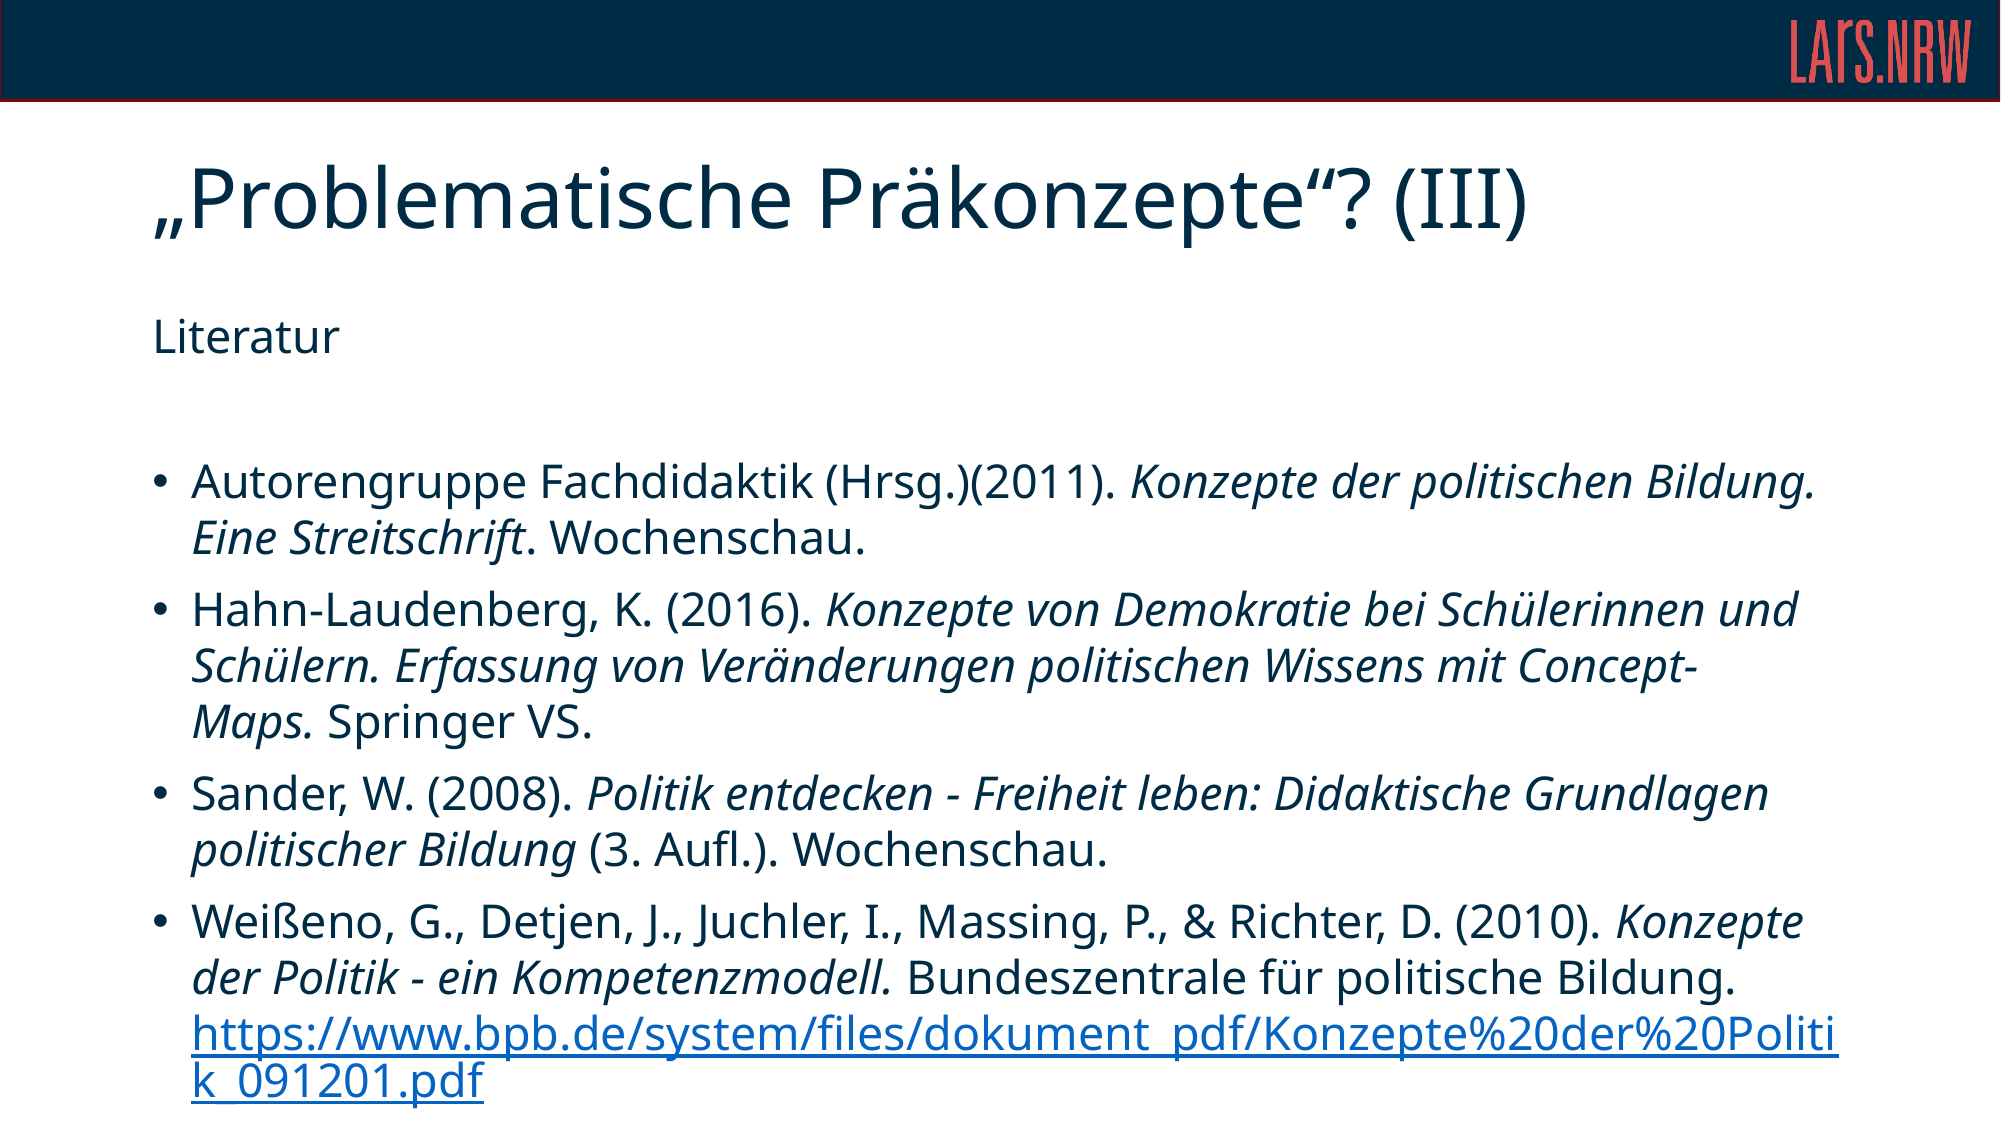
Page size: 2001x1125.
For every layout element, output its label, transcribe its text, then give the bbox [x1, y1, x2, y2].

title „Problematische Präkonzepte“? (III) [137, 126, 1863, 278]
picture [1773, 6, 1977, 99]
list Literatur Autorengruppe Fachdidaktik (Hrsg.)(2011). Konzepte der politischen Bildung. Eine Streitschrift. Wochenschau. Hahn-Laudenberg, K. (2016). Konzepte von Demokratie bei Schülerinnen und Schülern. Erfassung von Veränderungen politischen Wissens mit Concept-Maps. Springer VS. Sander, W. (2008). Politik entdecken - Freiheit leben: Didaktische Grundlagen politischer Bildung (3. Aufl.). Wochenschau. Weißeno, G., Detjen, J., Juchler, I., Massing, P., & Richter, D. (2010). Konzepte der Politik - ein Kompetenzmodell. Bundeszentrale für politische Bildung. https://www.bpb.de/system/files/dokument_pdf/Konzepte%20der%20Politik_091201.pdf [137, 299, 1863, 1086]
